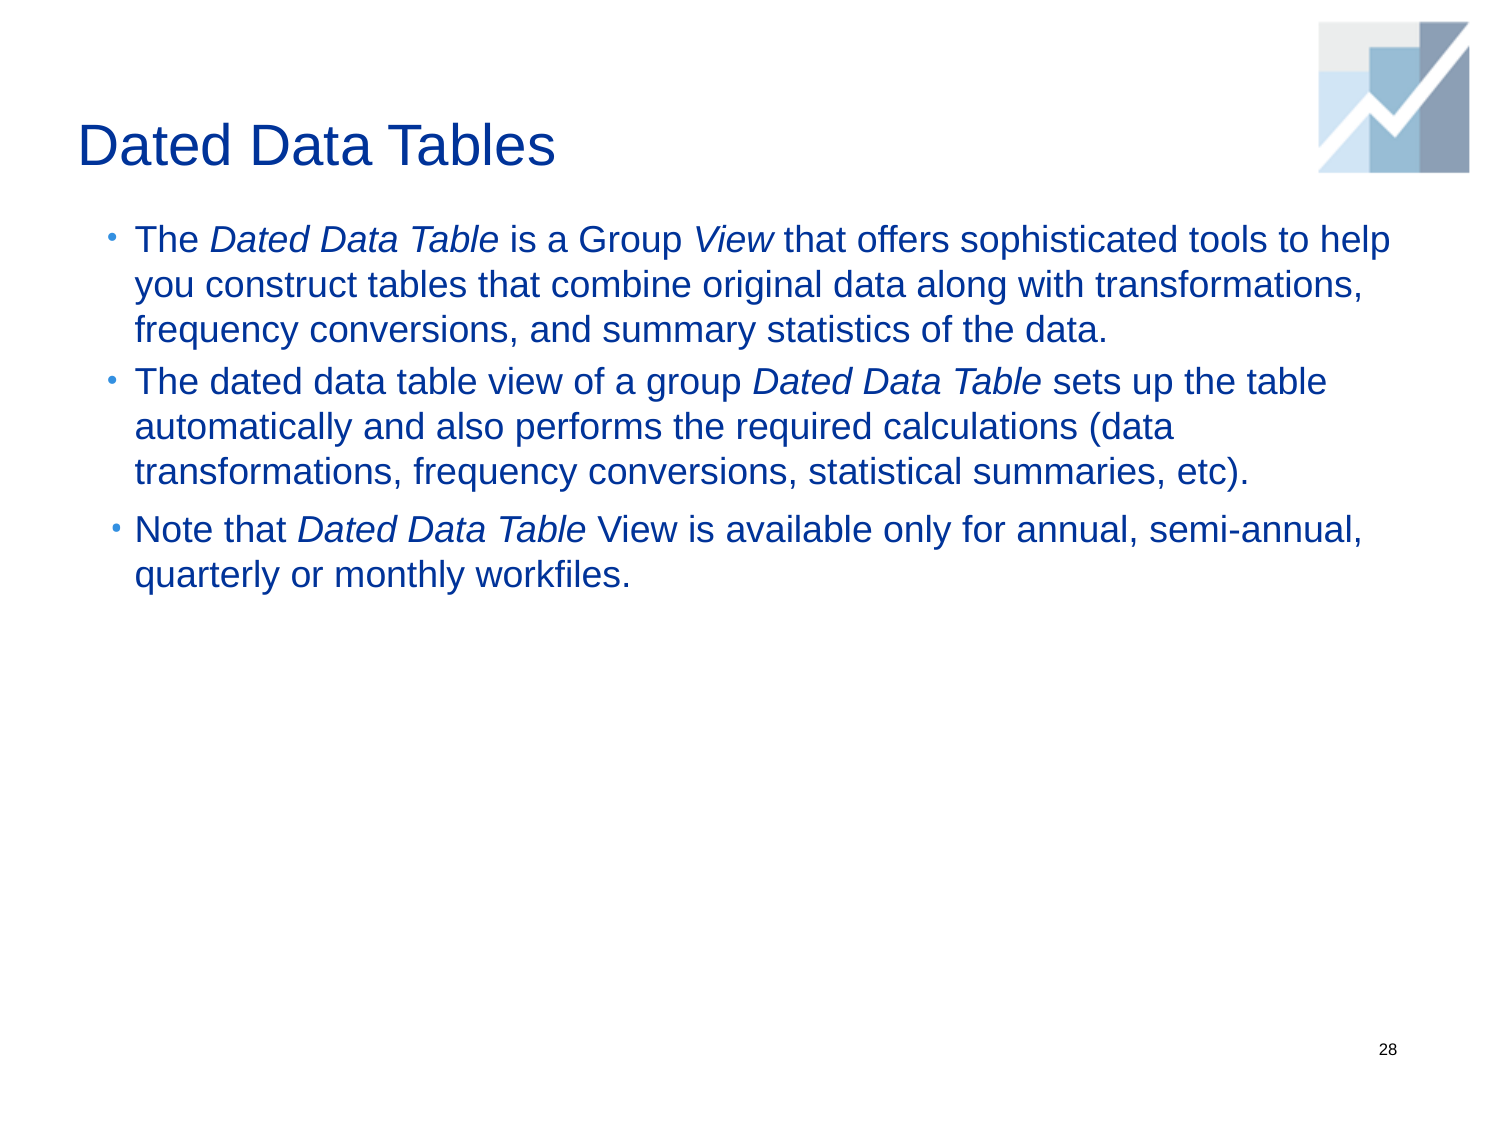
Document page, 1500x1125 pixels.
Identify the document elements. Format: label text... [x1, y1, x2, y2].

list The Dated Data Table is a Group View that offers sophisticated tools to help you construct tables that combine original data along with transformations, frequency conversions, and summary statistics of the data. The dated data table view of a group Dated Data Table sets up the table automatically and also performs the required calculations (data transformations, frequency conversions, statistical summaries, etc). Note that Dated Data Table View is available only for annual, semi-annual, quarterly or monthly workfiles. [91, 207, 1429, 979]
title Dated Data Tables [62, 0, 1297, 185]
picture [1300, 11, 1479, 181]
slide_number 28 [1262, 1015, 1413, 1067]
